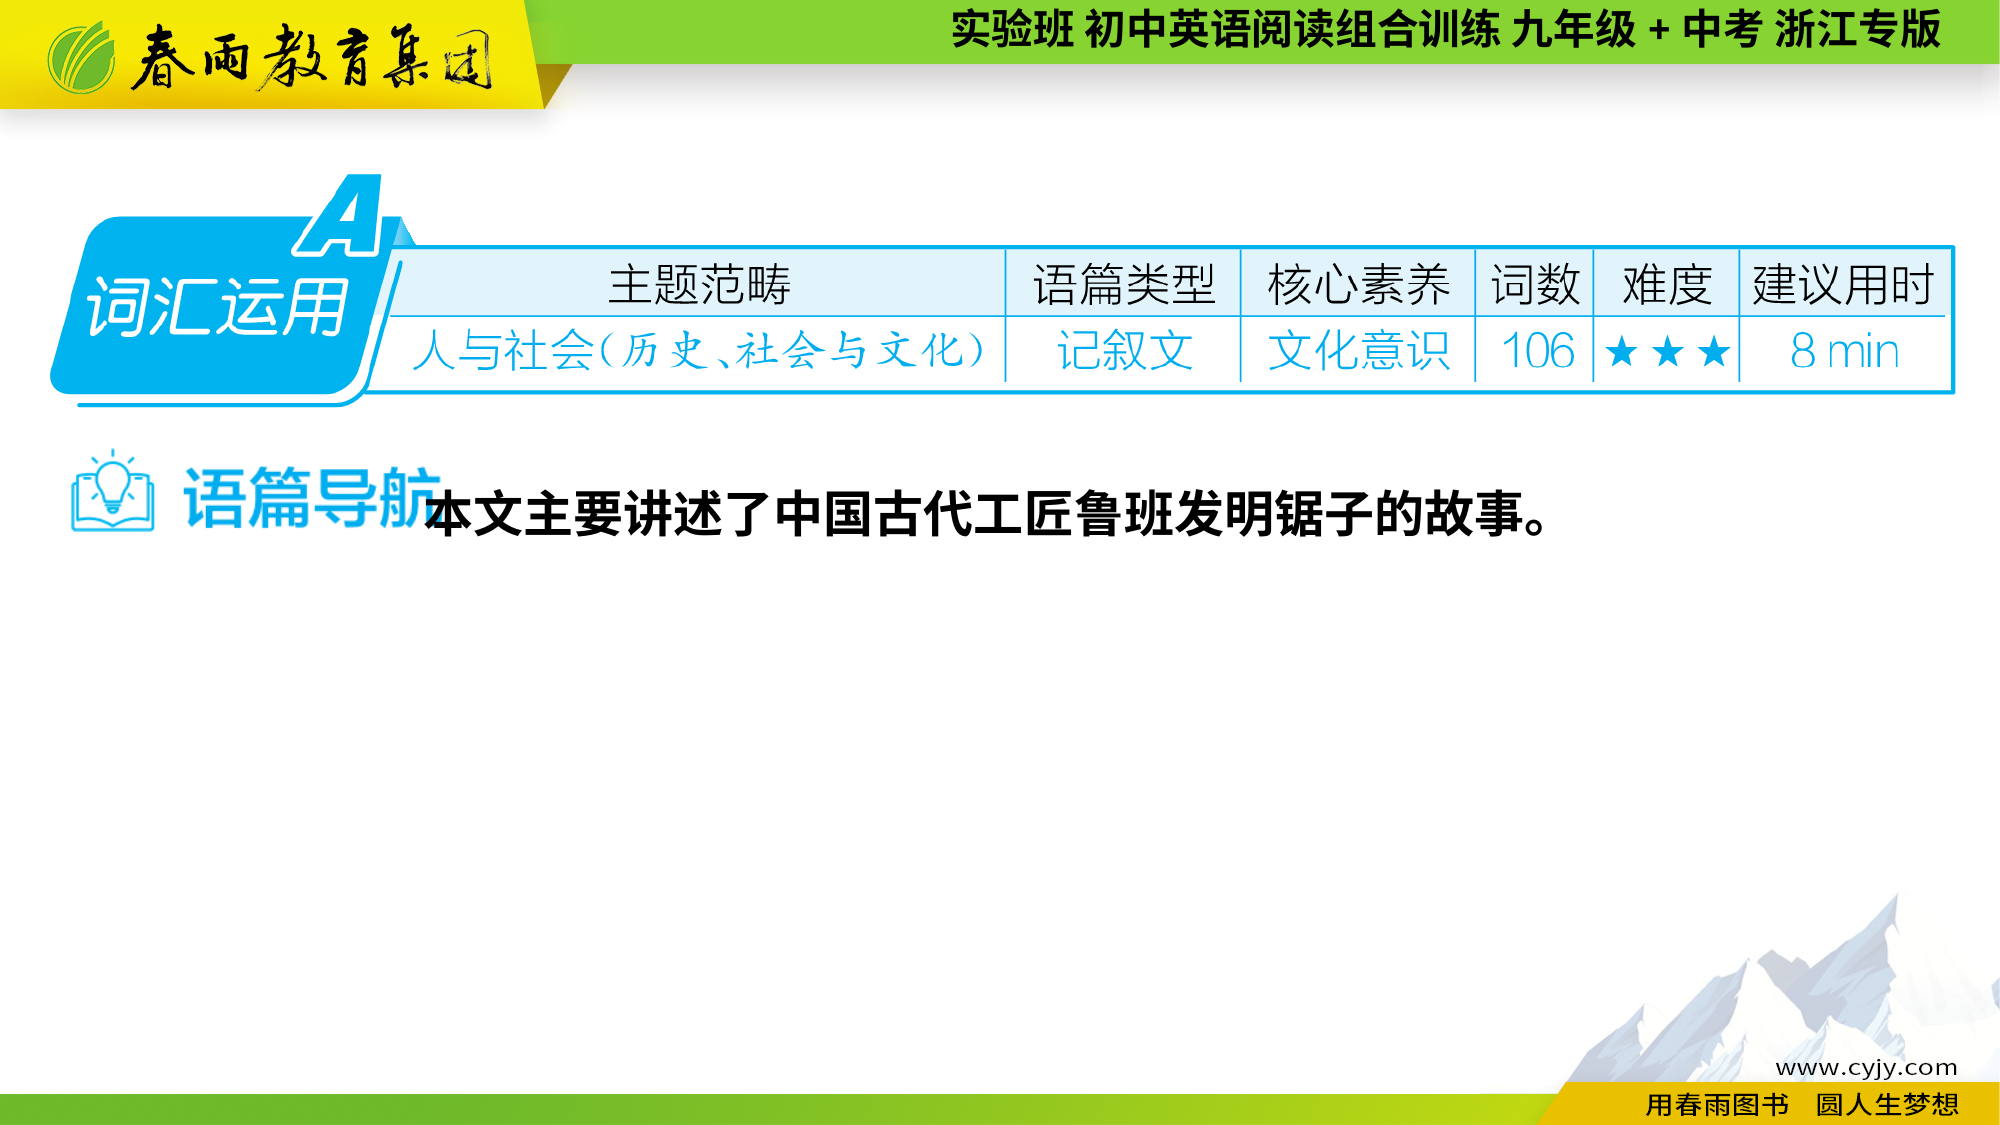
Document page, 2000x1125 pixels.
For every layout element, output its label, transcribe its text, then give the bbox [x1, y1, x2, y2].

list 本文主要讲述了中国古代工匠鲁班发明锯子的故事。 [59, 444, 66, 540]
list 本文主要讲述了中国古代工匠鲁班发明锯子的故事。 [450, 444, 1944, 540]
picture [0, 0, 2000, 1125]
